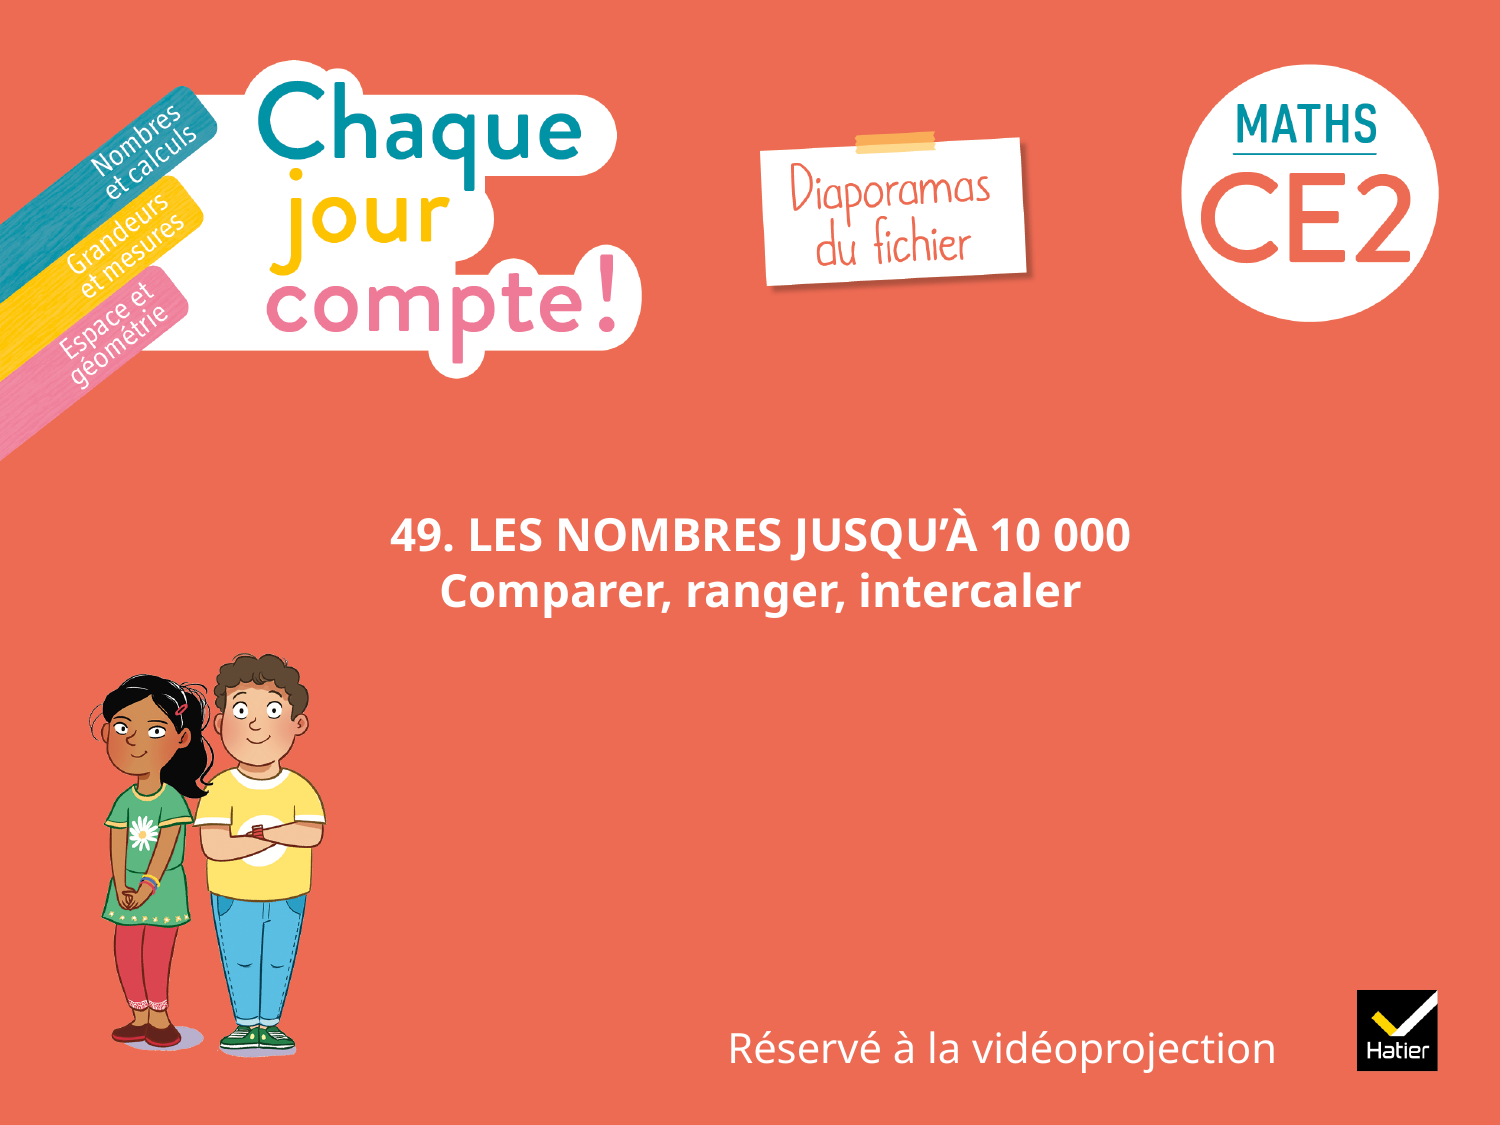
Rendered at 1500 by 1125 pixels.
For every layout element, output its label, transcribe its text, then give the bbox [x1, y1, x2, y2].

picture [0, 0, 1500, 1125]
title 49. LES NOMBRES JUSQU’À 10 000 Comparer, ranger, intercaler [123, 498, 1399, 627]
